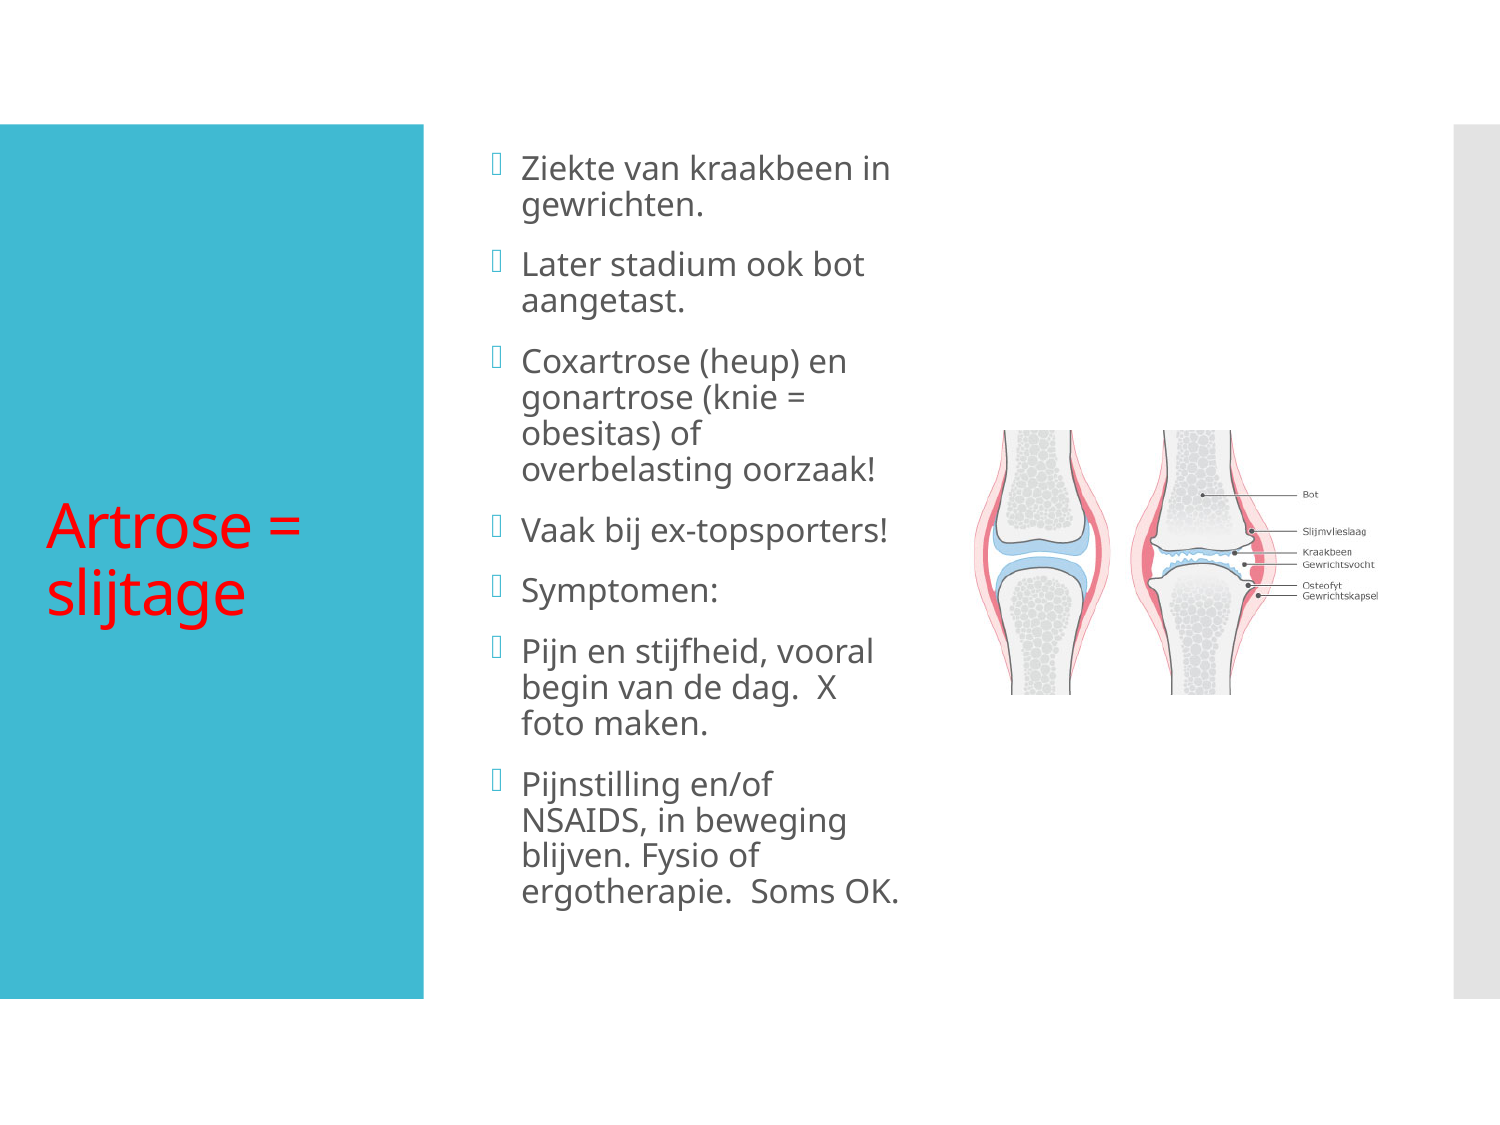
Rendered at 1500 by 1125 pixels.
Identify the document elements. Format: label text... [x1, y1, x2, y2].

list Ziekte van kraakbeen in gewrichten. Later stadium ook bot aangetast. Coxartrose (heup) en gonartrose (knie = obesitas) of overbelasting oorzaak! Vaak bij ex-topsporters! Symptomen: Pijn en stijfheid, vooral begin van de dag. X foto maken. Pijnstilling en/of NSAIDS, in beweging blijven. Fysio of ergotherapie. Soms OK. [476, 141, 918, 982]
picture [961, 430, 1390, 695]
title Artrose = slijtage [31, 184, 394, 940]
